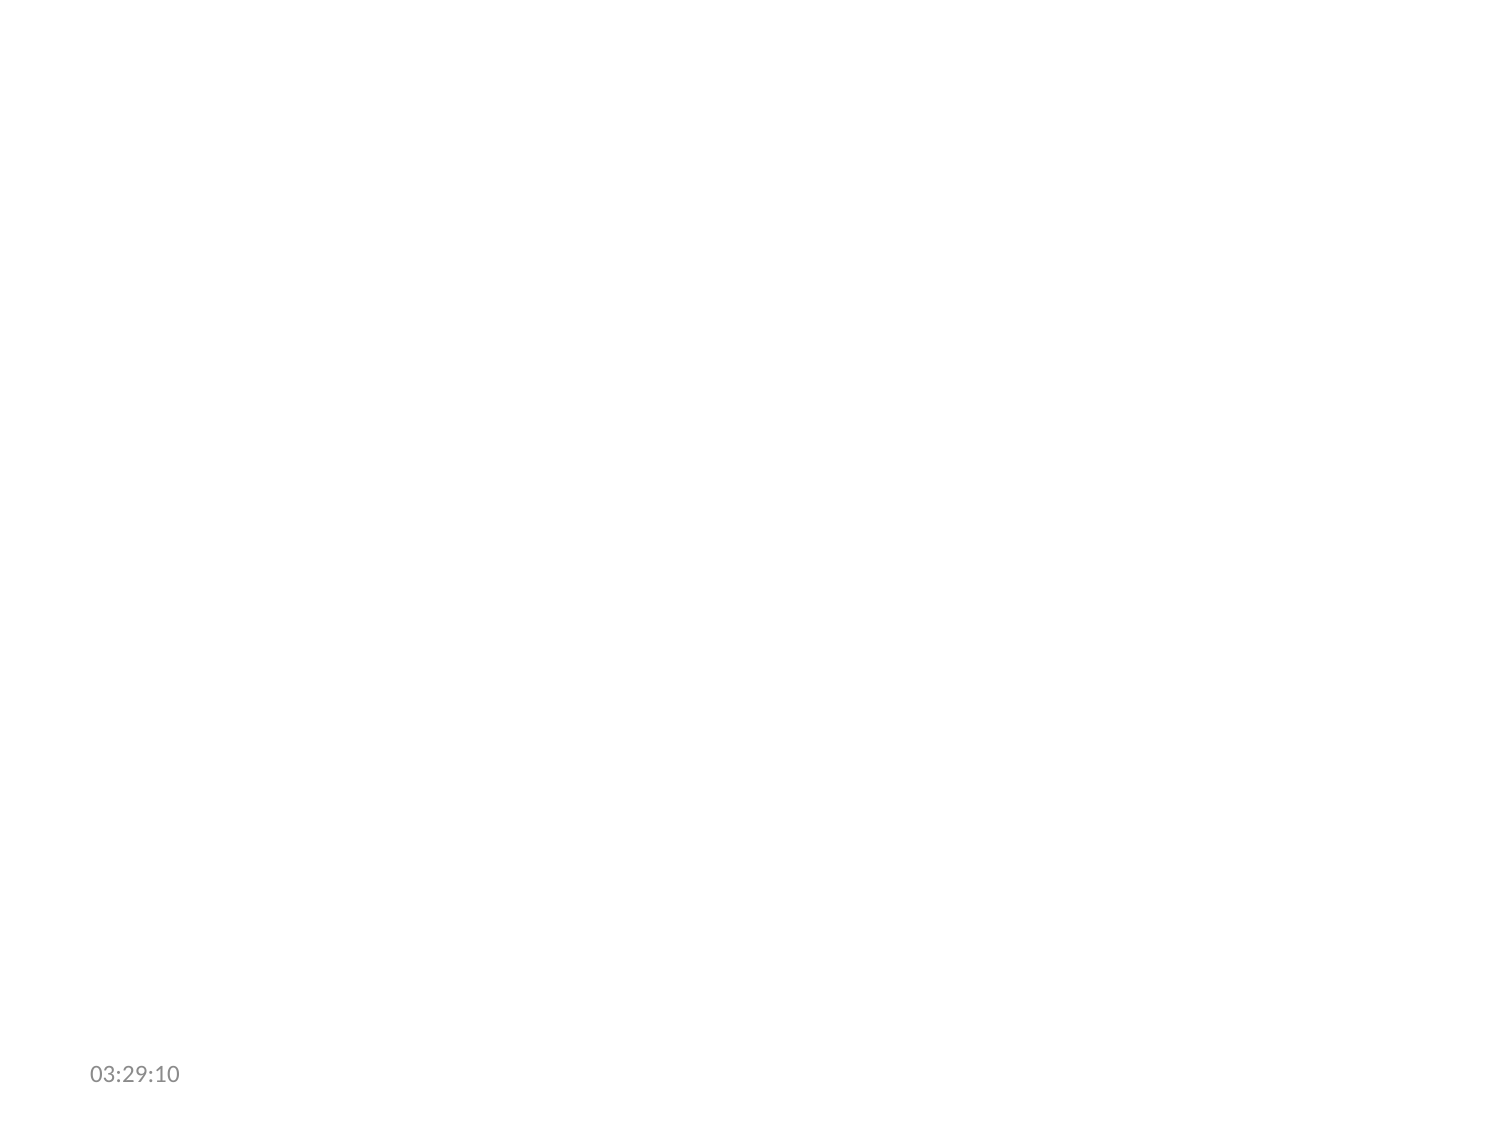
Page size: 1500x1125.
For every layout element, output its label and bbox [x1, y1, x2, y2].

slide_number [75, 1042, 425, 1103]
